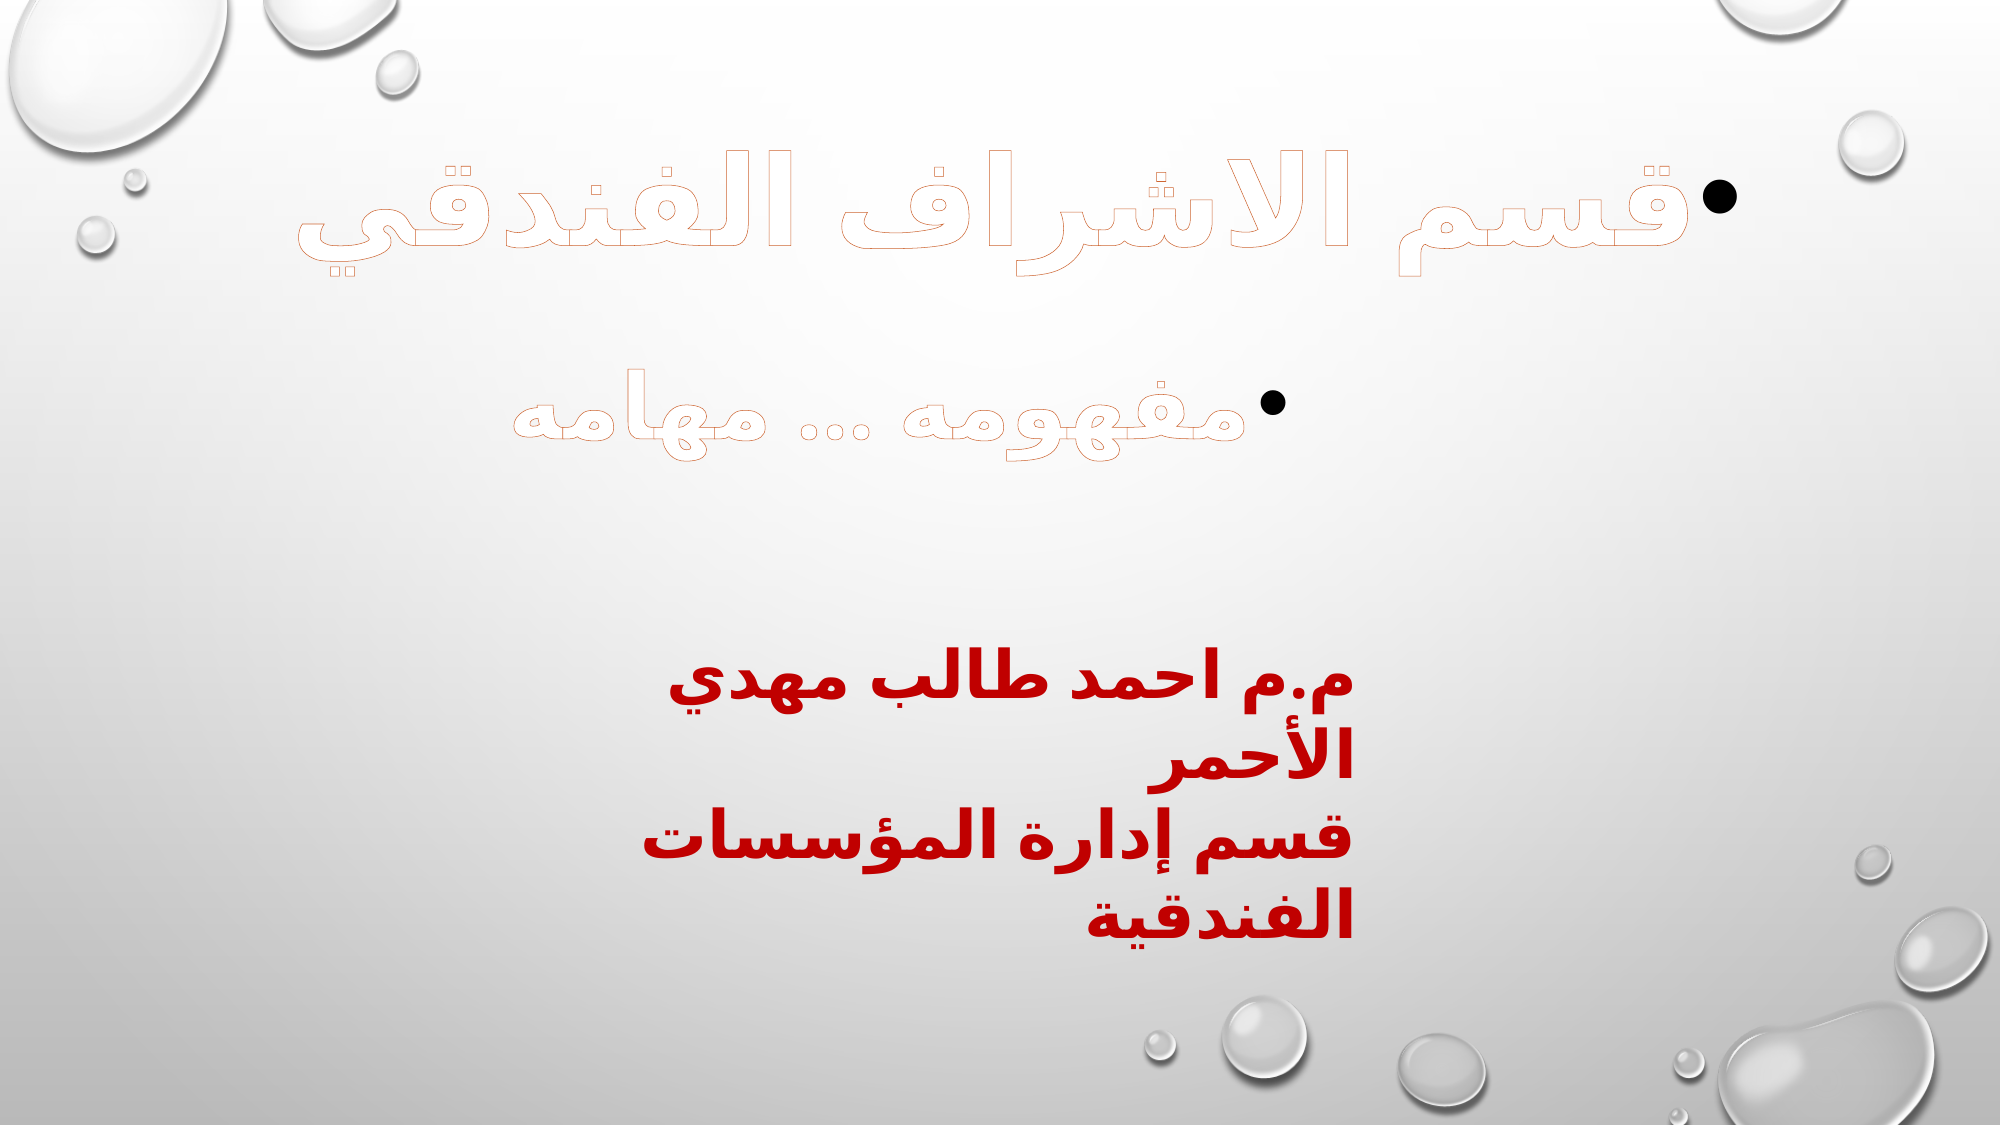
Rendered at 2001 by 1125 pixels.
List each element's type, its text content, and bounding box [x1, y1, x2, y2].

subtitle مفهومه ... مهامه [68, 317, 1305, 714]
text_box م.م احمد طالب مهدي الأحمر قسم إدارة المؤسسات الفندقية [454, 624, 1373, 960]
picture [0, 516, 2000, 1125]
title قسم الاشراف الفندقي [0, 0, 2000, 516]
